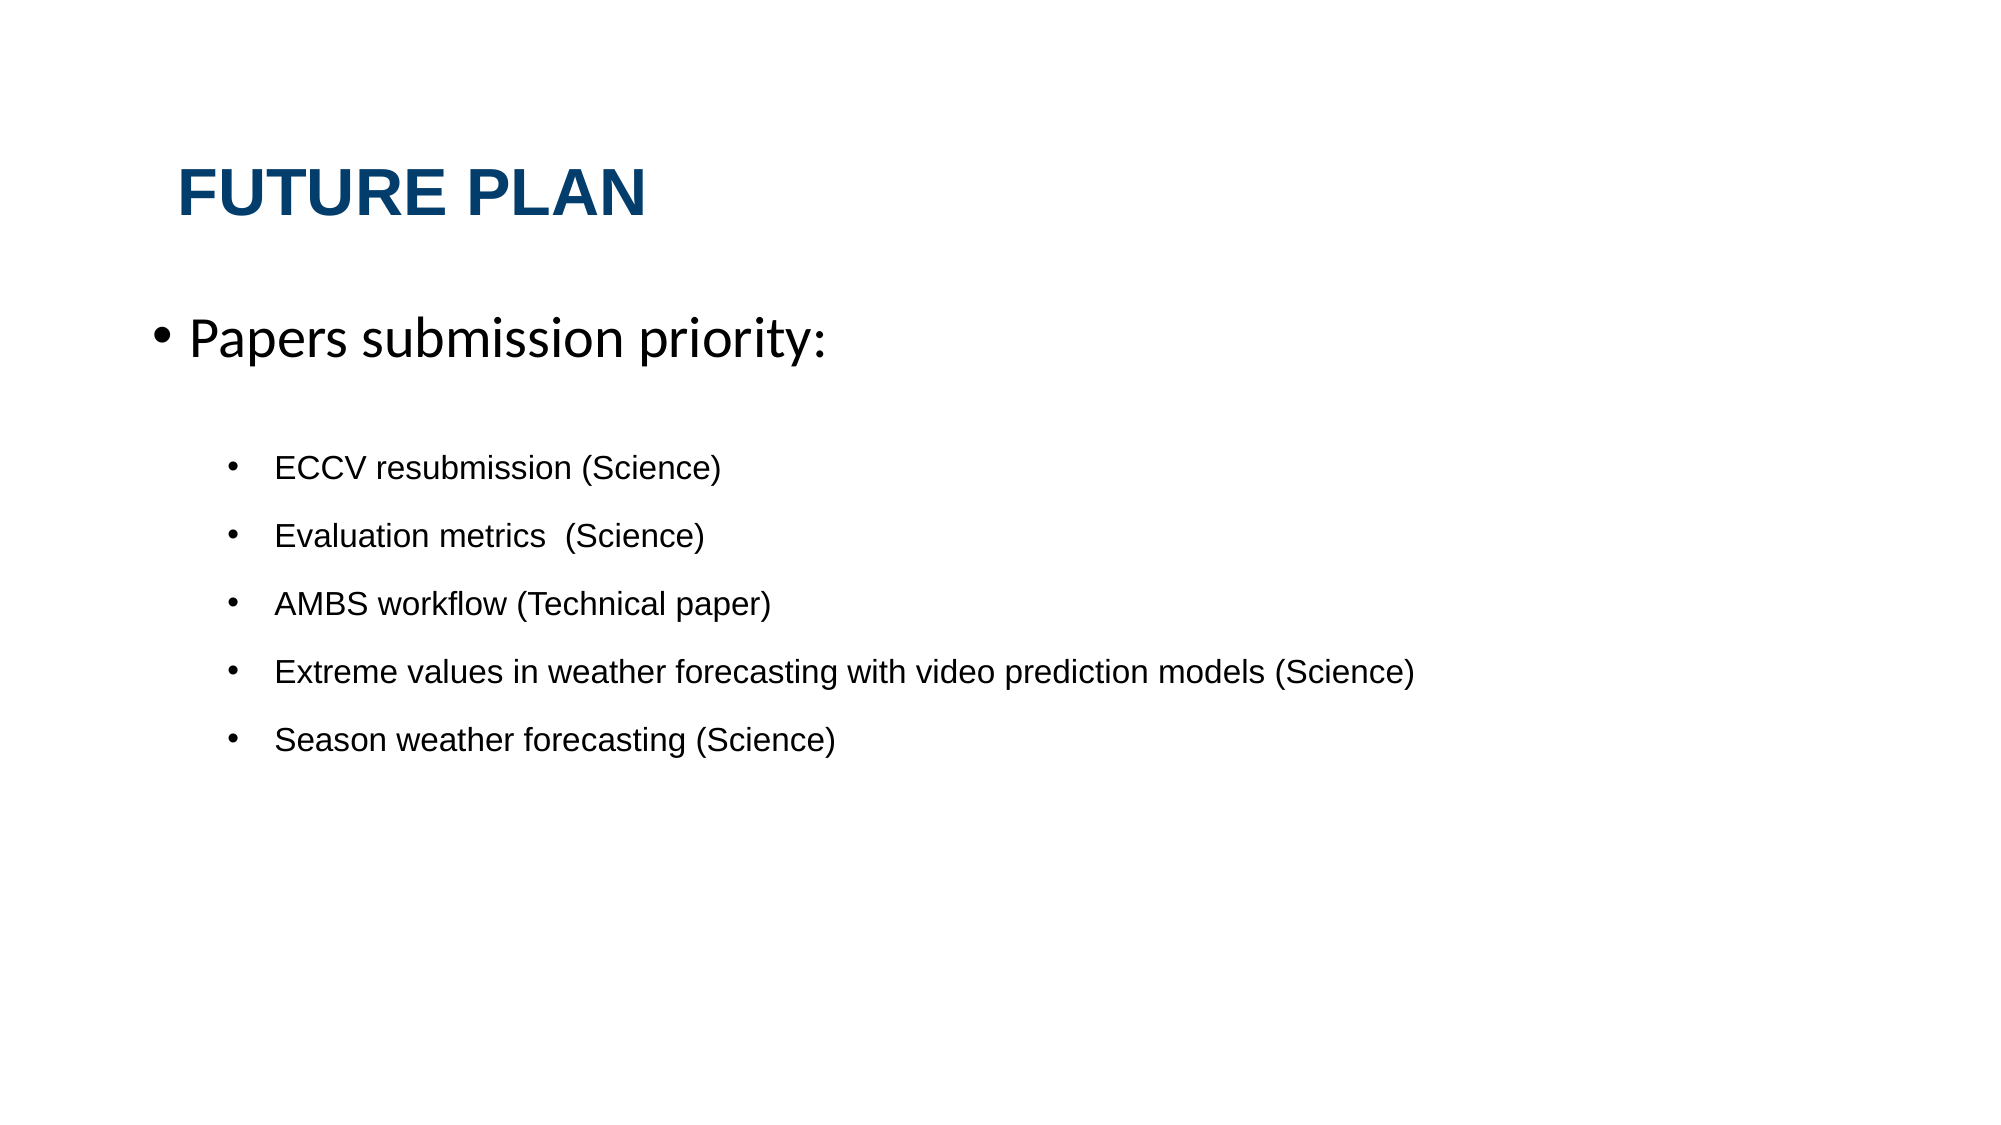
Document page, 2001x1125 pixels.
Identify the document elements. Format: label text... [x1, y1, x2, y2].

text_box Future plan [162, 84, 1888, 303]
list Papers submission priority: ECCV resubmission (Science) Evaluation metrics (Science) AMBS workflow (Technical paper) Extreme values in weather forecasting with video prediction models (Science) Season weather forecasting (Science) [137, 299, 1985, 1014]
